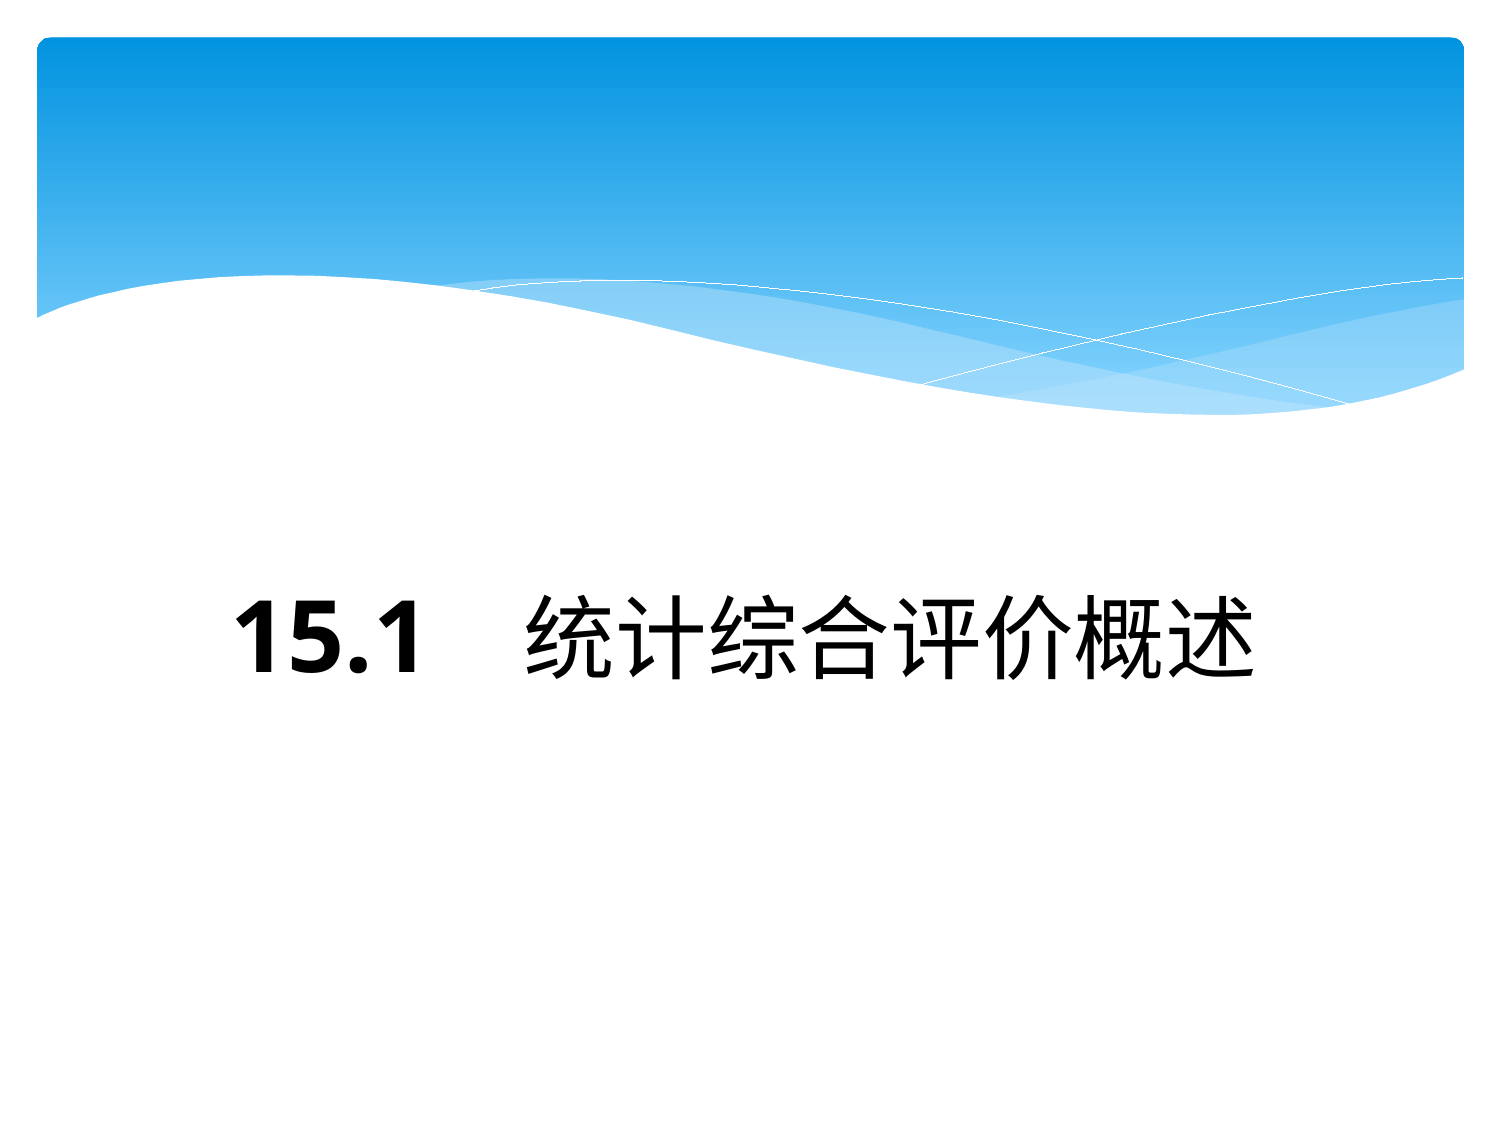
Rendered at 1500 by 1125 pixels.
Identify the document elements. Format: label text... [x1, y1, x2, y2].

list 15.1 统计综合评价概述 [100, 349, 1388, 916]
